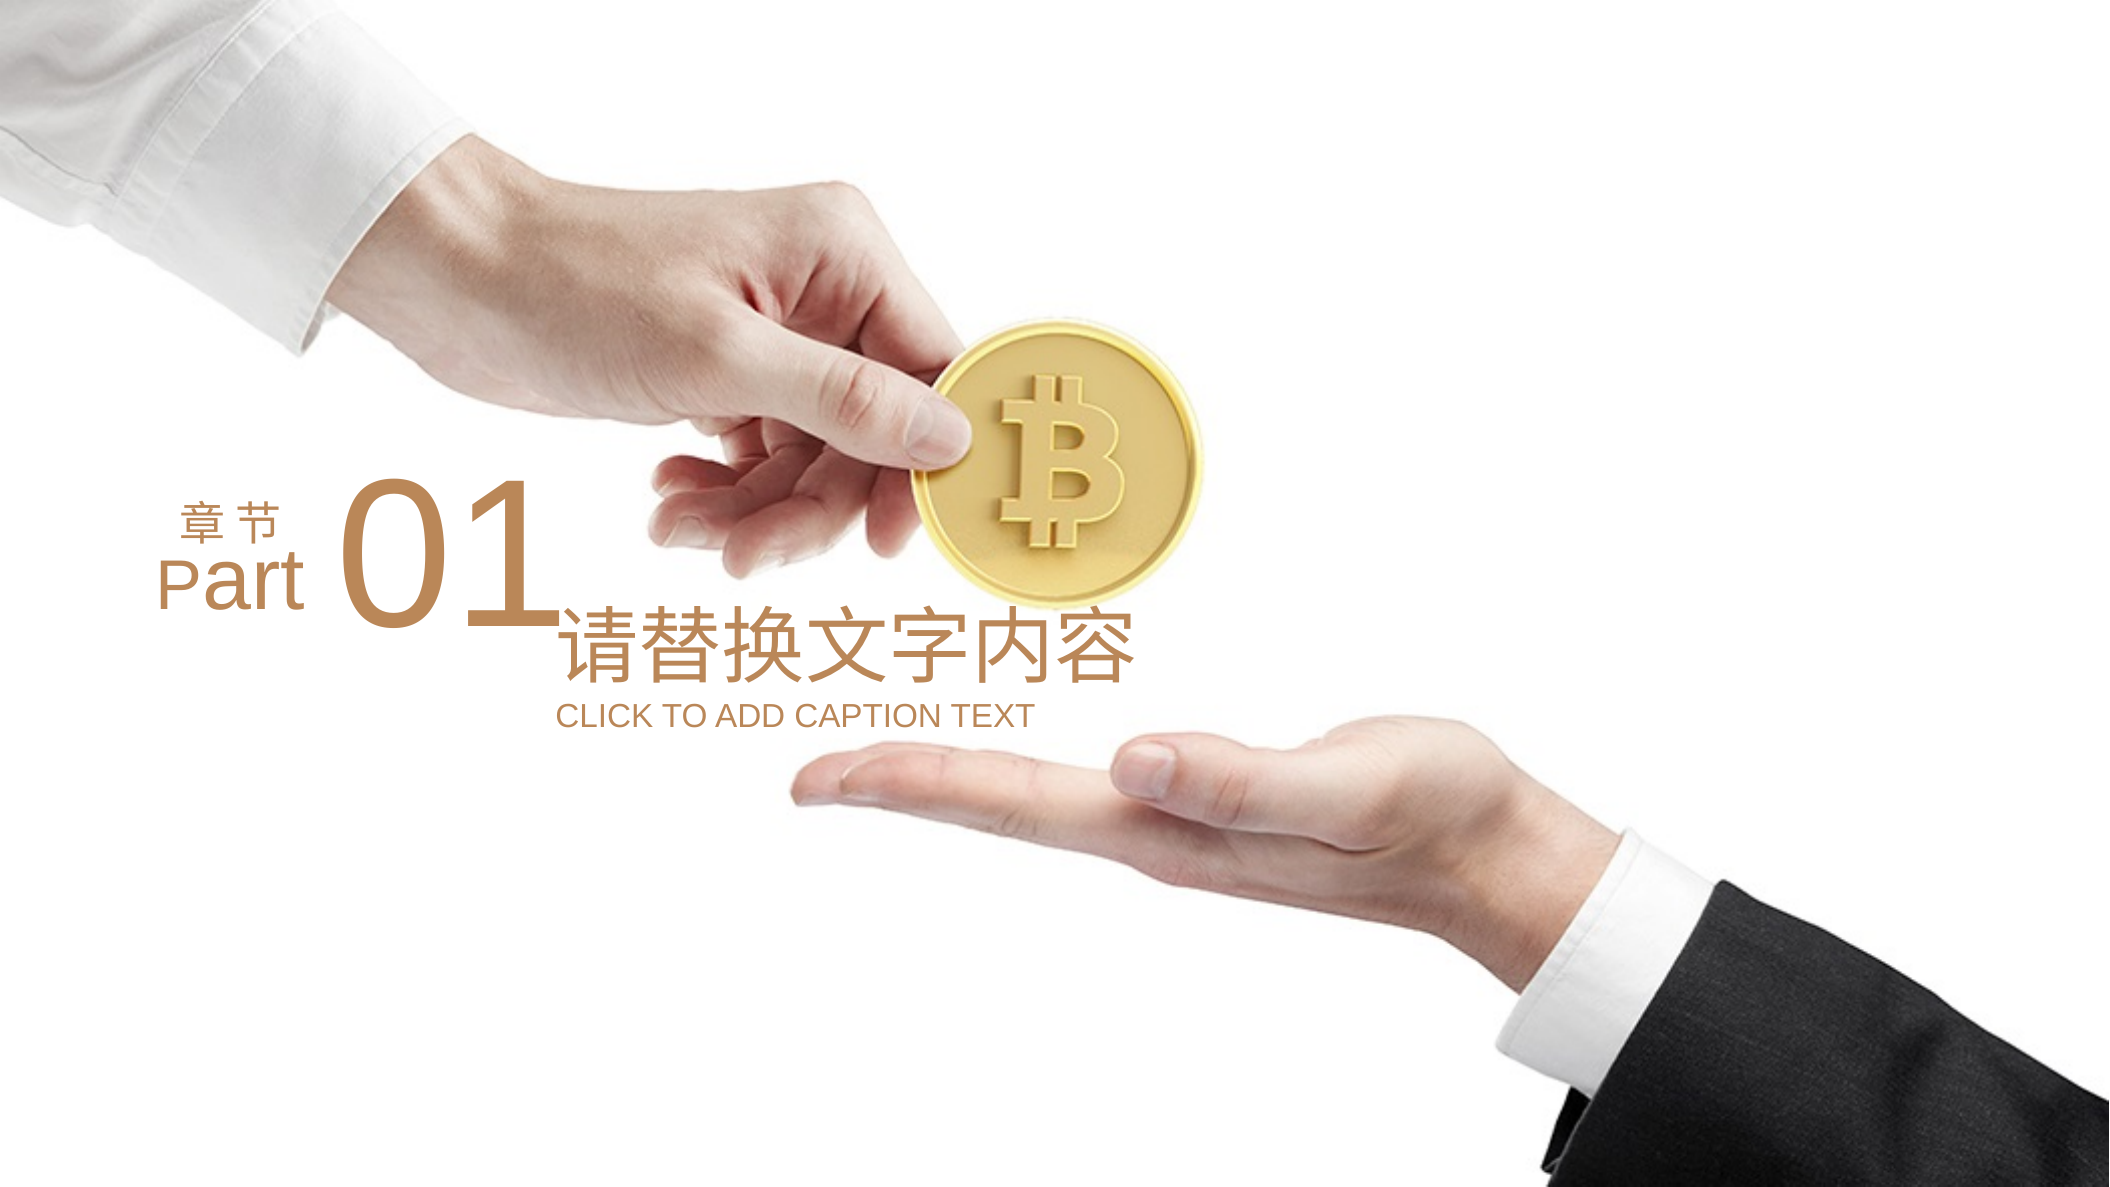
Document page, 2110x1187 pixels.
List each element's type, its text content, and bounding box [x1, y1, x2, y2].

text_box [0, 0, 2110, 1187]
text_box Part [155, 522, 306, 628]
text_box 章 节 [179, 494, 282, 550]
text_box CLICK TO ADD CAPTION TEXT [555, 698, 1254, 735]
text_box 01 [335, 415, 570, 670]
text_box 请替换文字内容 [555, 604, 1254, 695]
